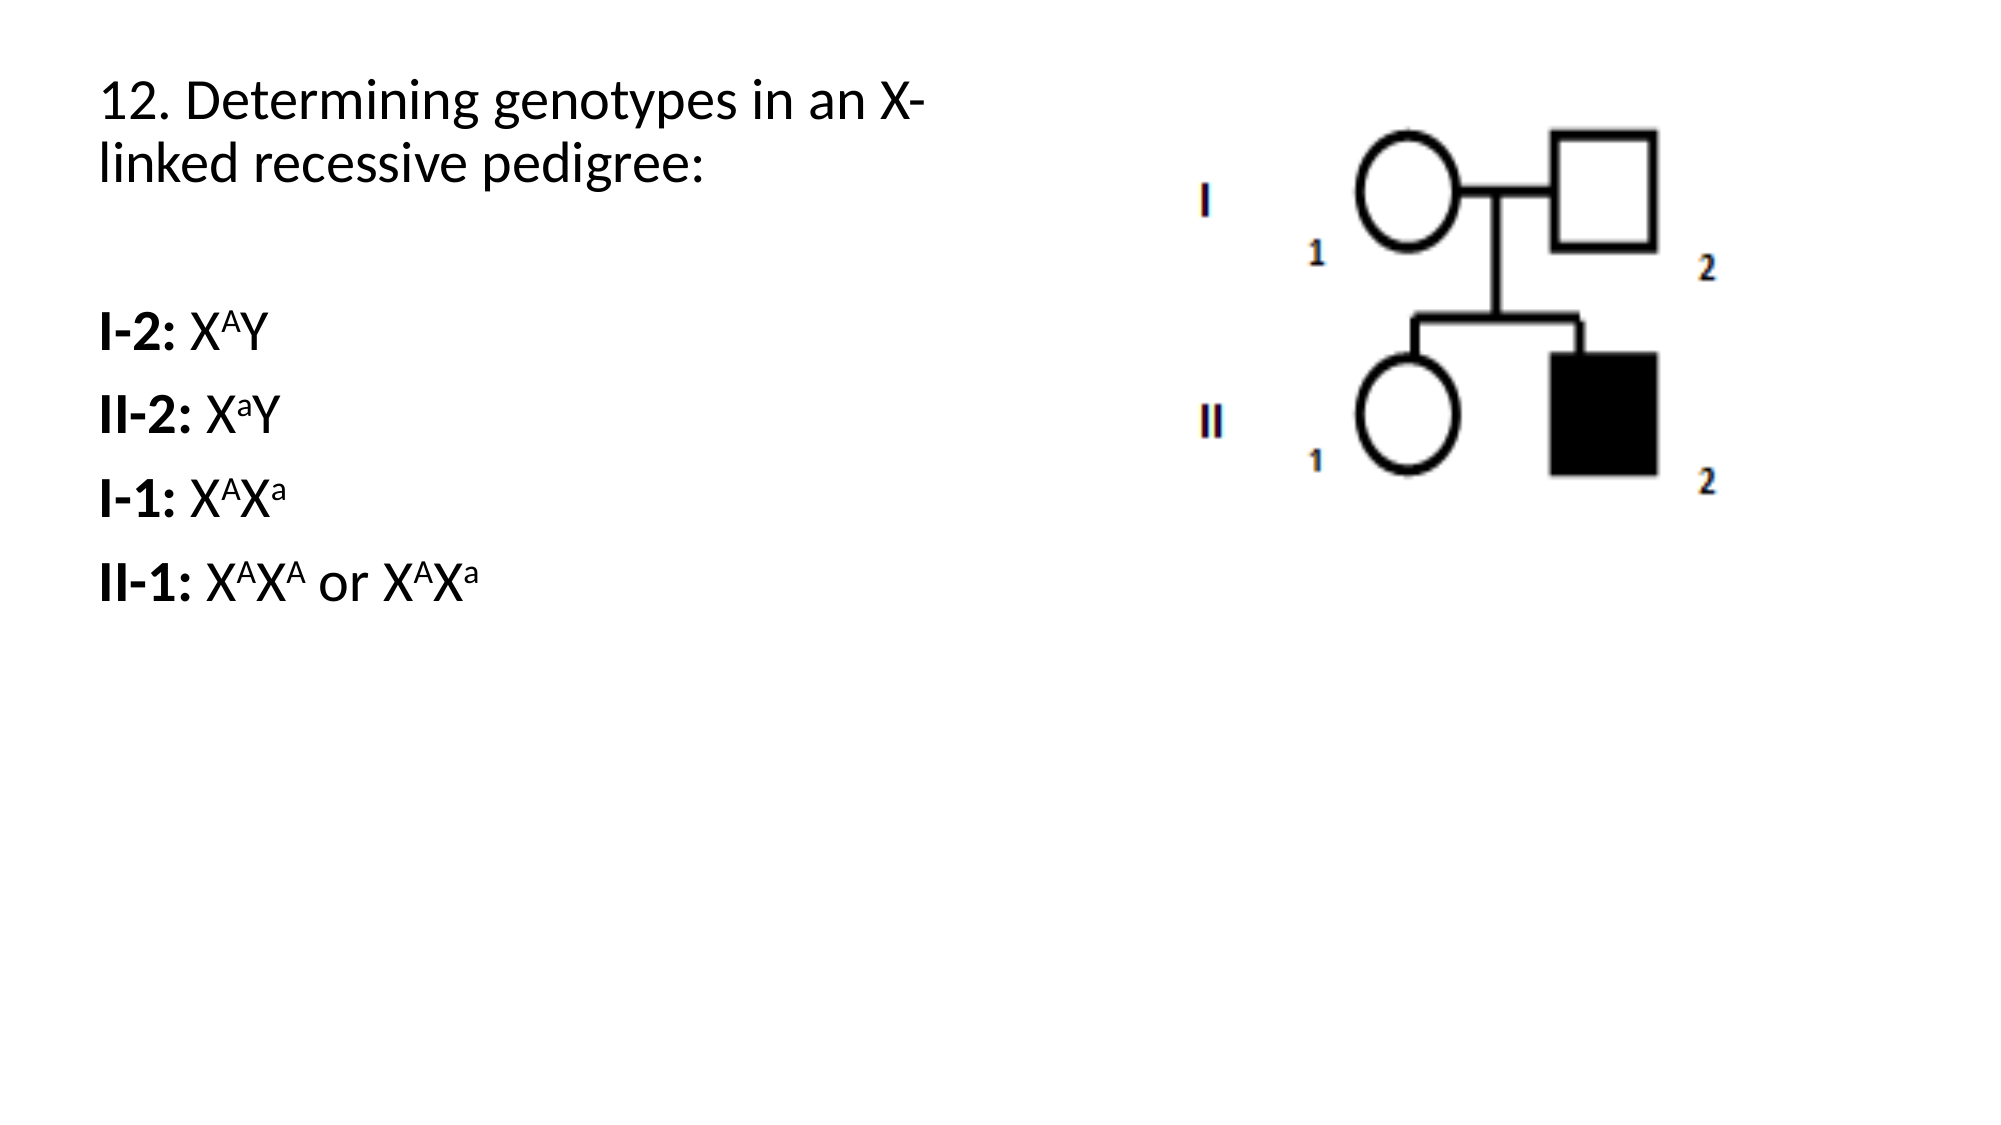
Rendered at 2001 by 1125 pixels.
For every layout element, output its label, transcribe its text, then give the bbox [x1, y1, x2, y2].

list 12. Determining genotypes in an X-linked recessive pedigree: I-2: XAY II-2: XaY I-1: XAXa II-1: XAXA or XAXa [83, 61, 1055, 776]
picture [1155, 72, 1805, 589]
